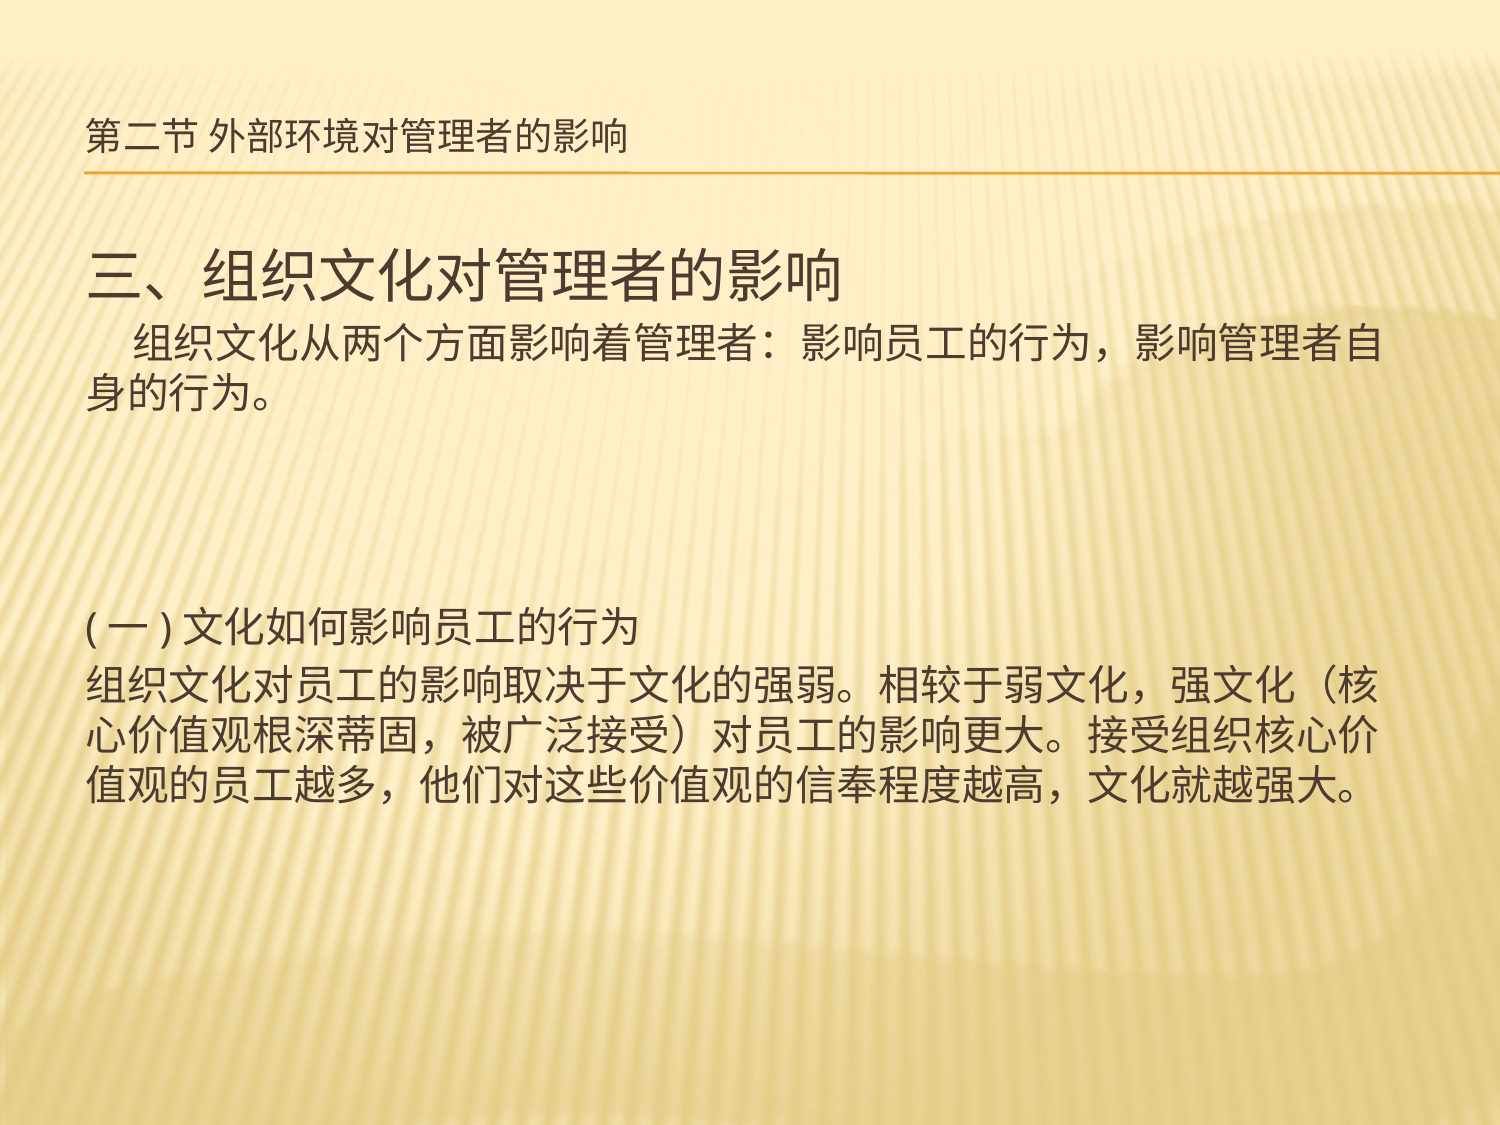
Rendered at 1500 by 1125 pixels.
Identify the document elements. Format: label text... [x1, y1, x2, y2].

title 第二节 外部环境对管理者的影响 [70, 35, 1425, 213]
list 三、组织文化对管理者的影响 组织文化从两个方面影响着管理者：影响员工的行为，影响管理者自身的行为。 (一)文化如何影响员工的行为 组织文化对员工的影响取决于文化的强弱。相较于弱文化，强文化（核心价值观根深蒂固，被广泛接受）对员工的影响更大。接受组织核心价值观的员工越多，他们对这些价值观的信奉程度越高，文化就越强大。 [70, 230, 1421, 874]
